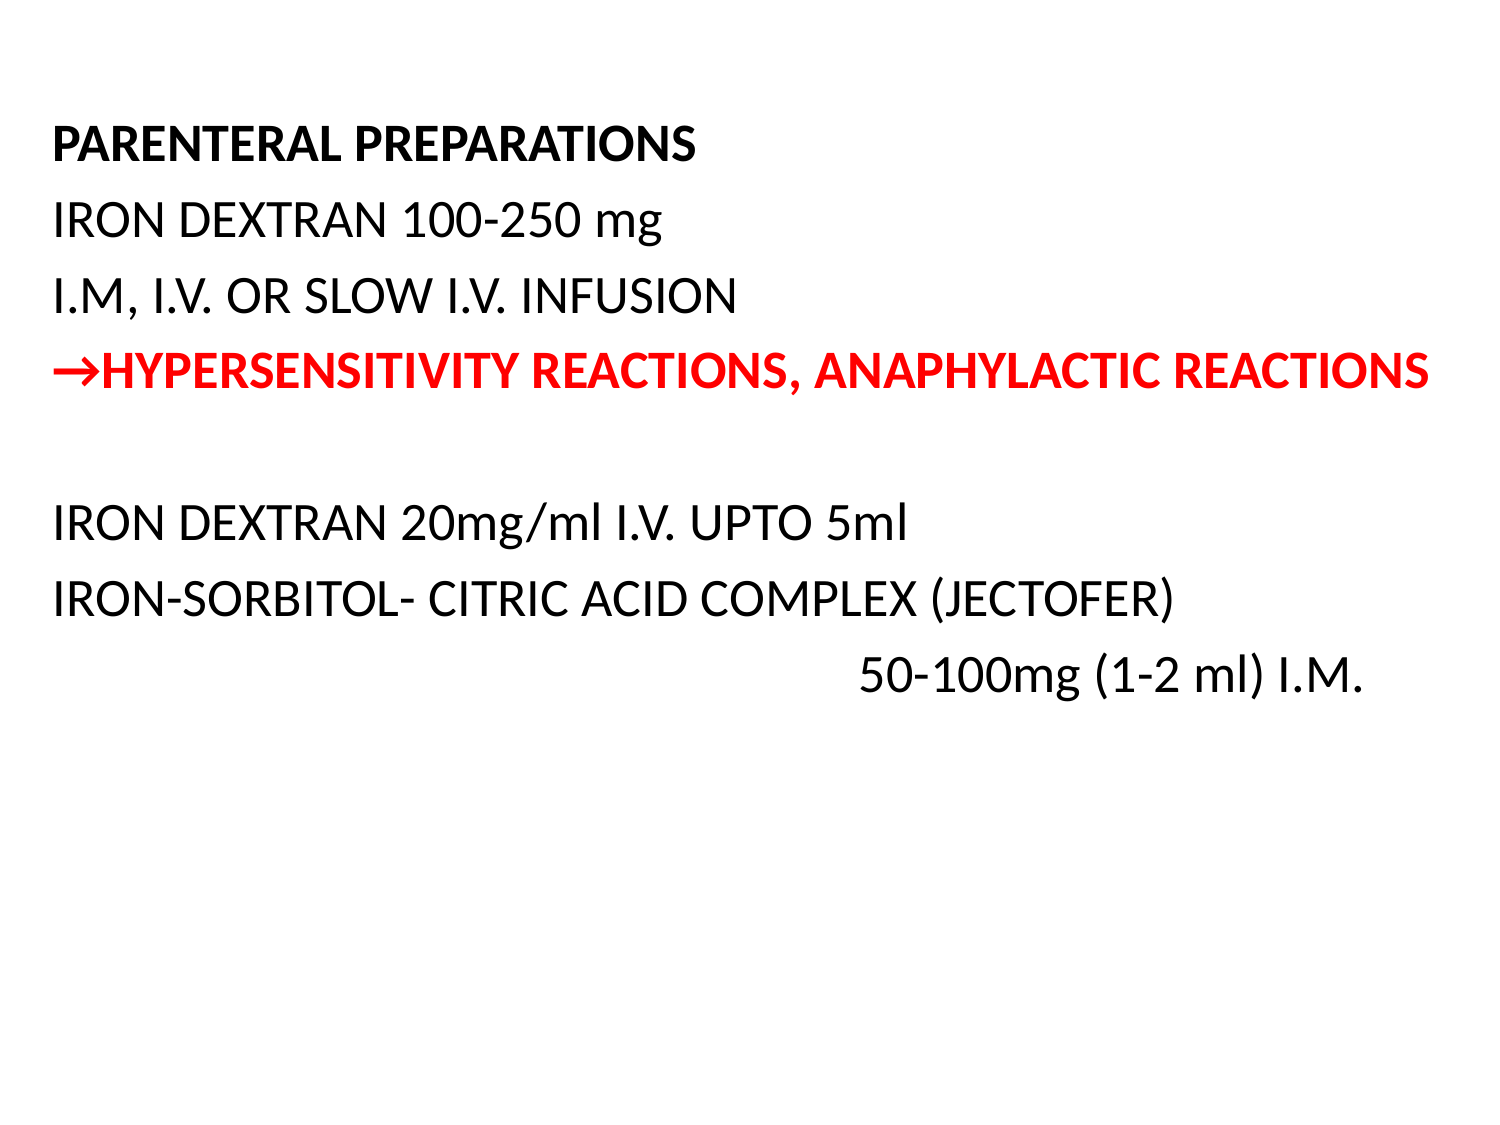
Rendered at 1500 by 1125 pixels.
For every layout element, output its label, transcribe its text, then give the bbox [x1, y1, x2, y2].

list PARENTERAL PREPARATIONS IRON DEXTRAN 100-250 mg I.M, I.V. OR SLOW I.V. INFUSION →HYPERSENSITIVITY REACTIONS, ANAPHYLACTIC REACTIONS IRON DEXTRAN 20mg/ml I.V. UPTO 5ml IRON-SORBITOL- CITRIC ACID COMPLEX (JECTOFER) 50-100mg (1-2 ml) I.M. [37, 99, 1463, 843]
